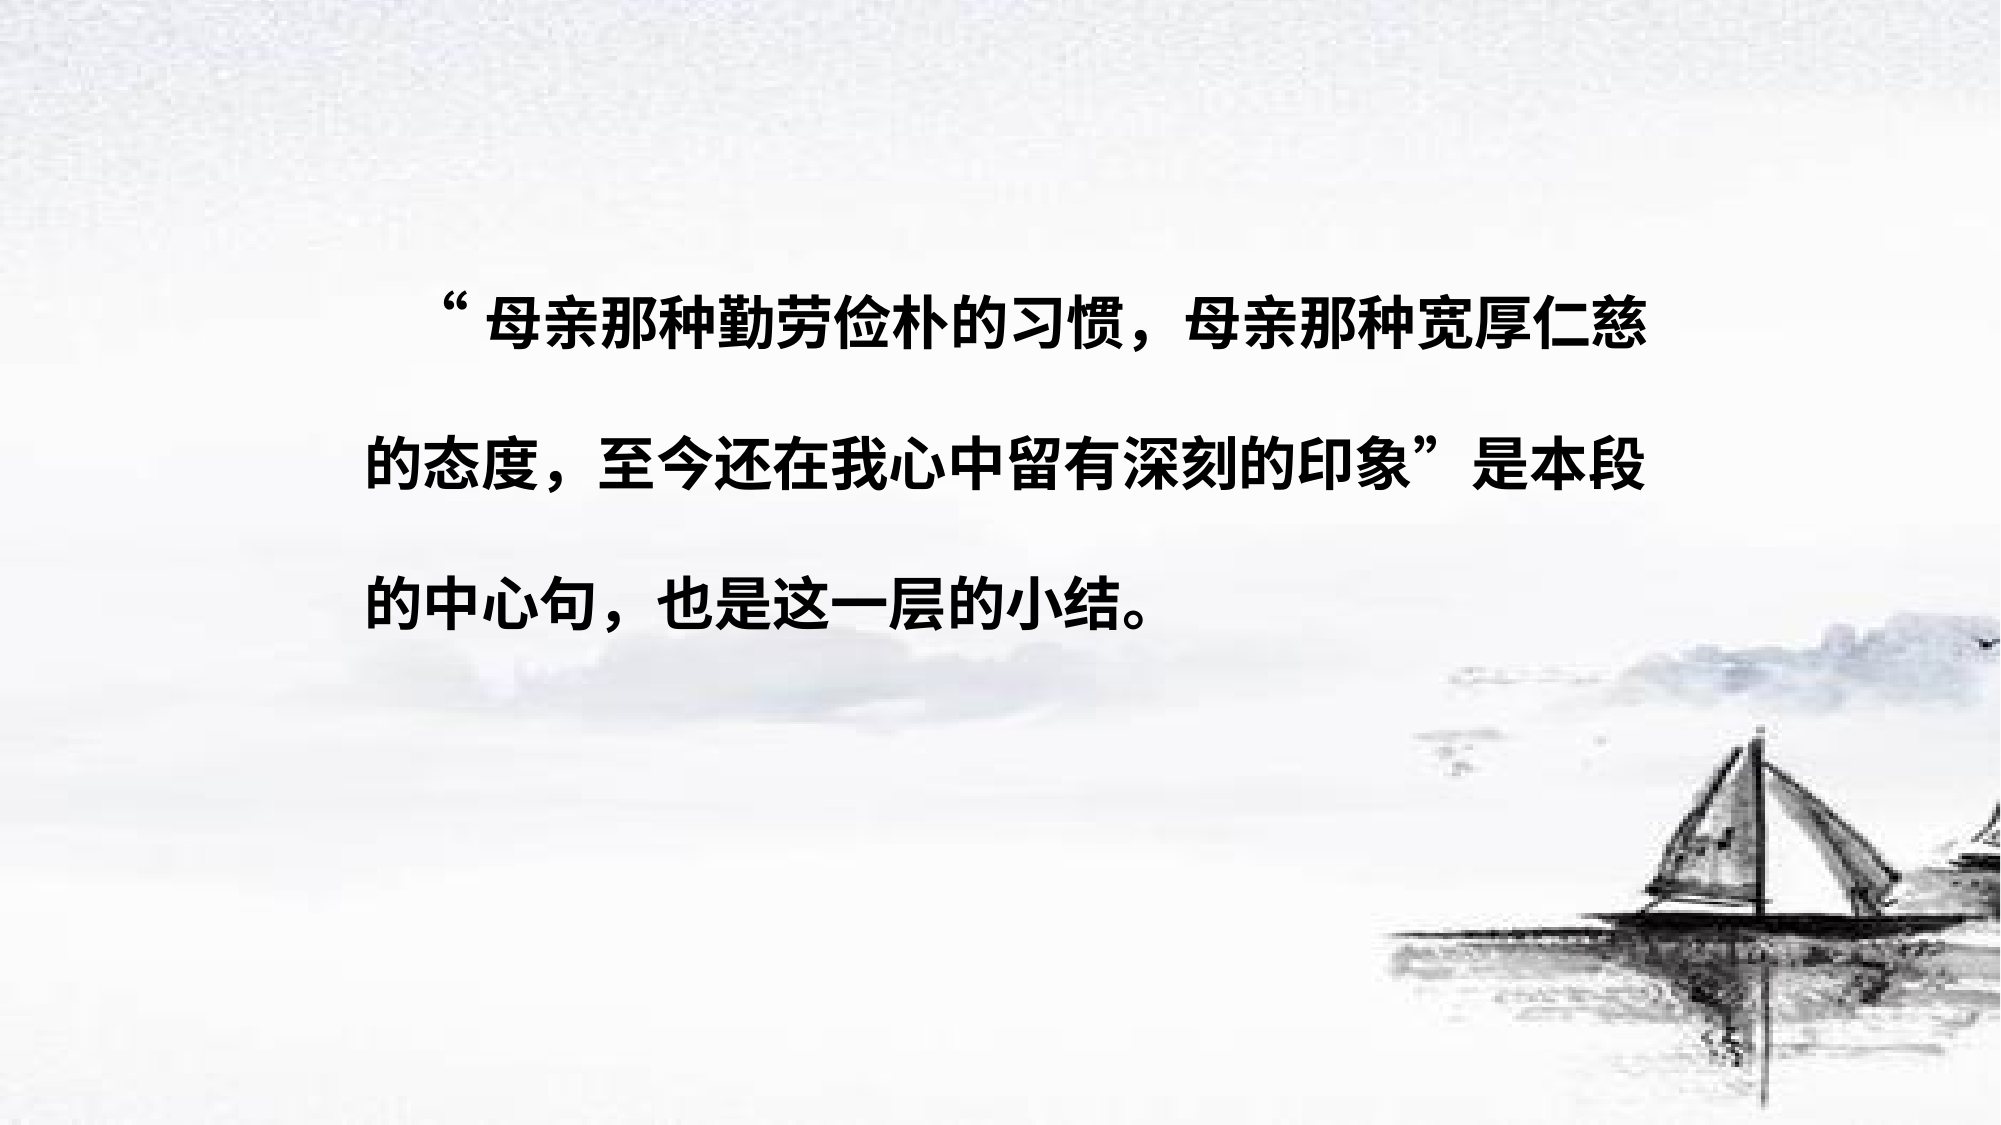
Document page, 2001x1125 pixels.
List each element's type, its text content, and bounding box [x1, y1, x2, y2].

text_box “母亲那种勤劳俭朴的习惯，母亲那种宽厚仁慈的态度，至今还在我心中留有深刻的印象”是本段的中心句，也是这一层的小结。 [349, 199, 1683, 645]
picture [0, 0, 2001, 1125]
